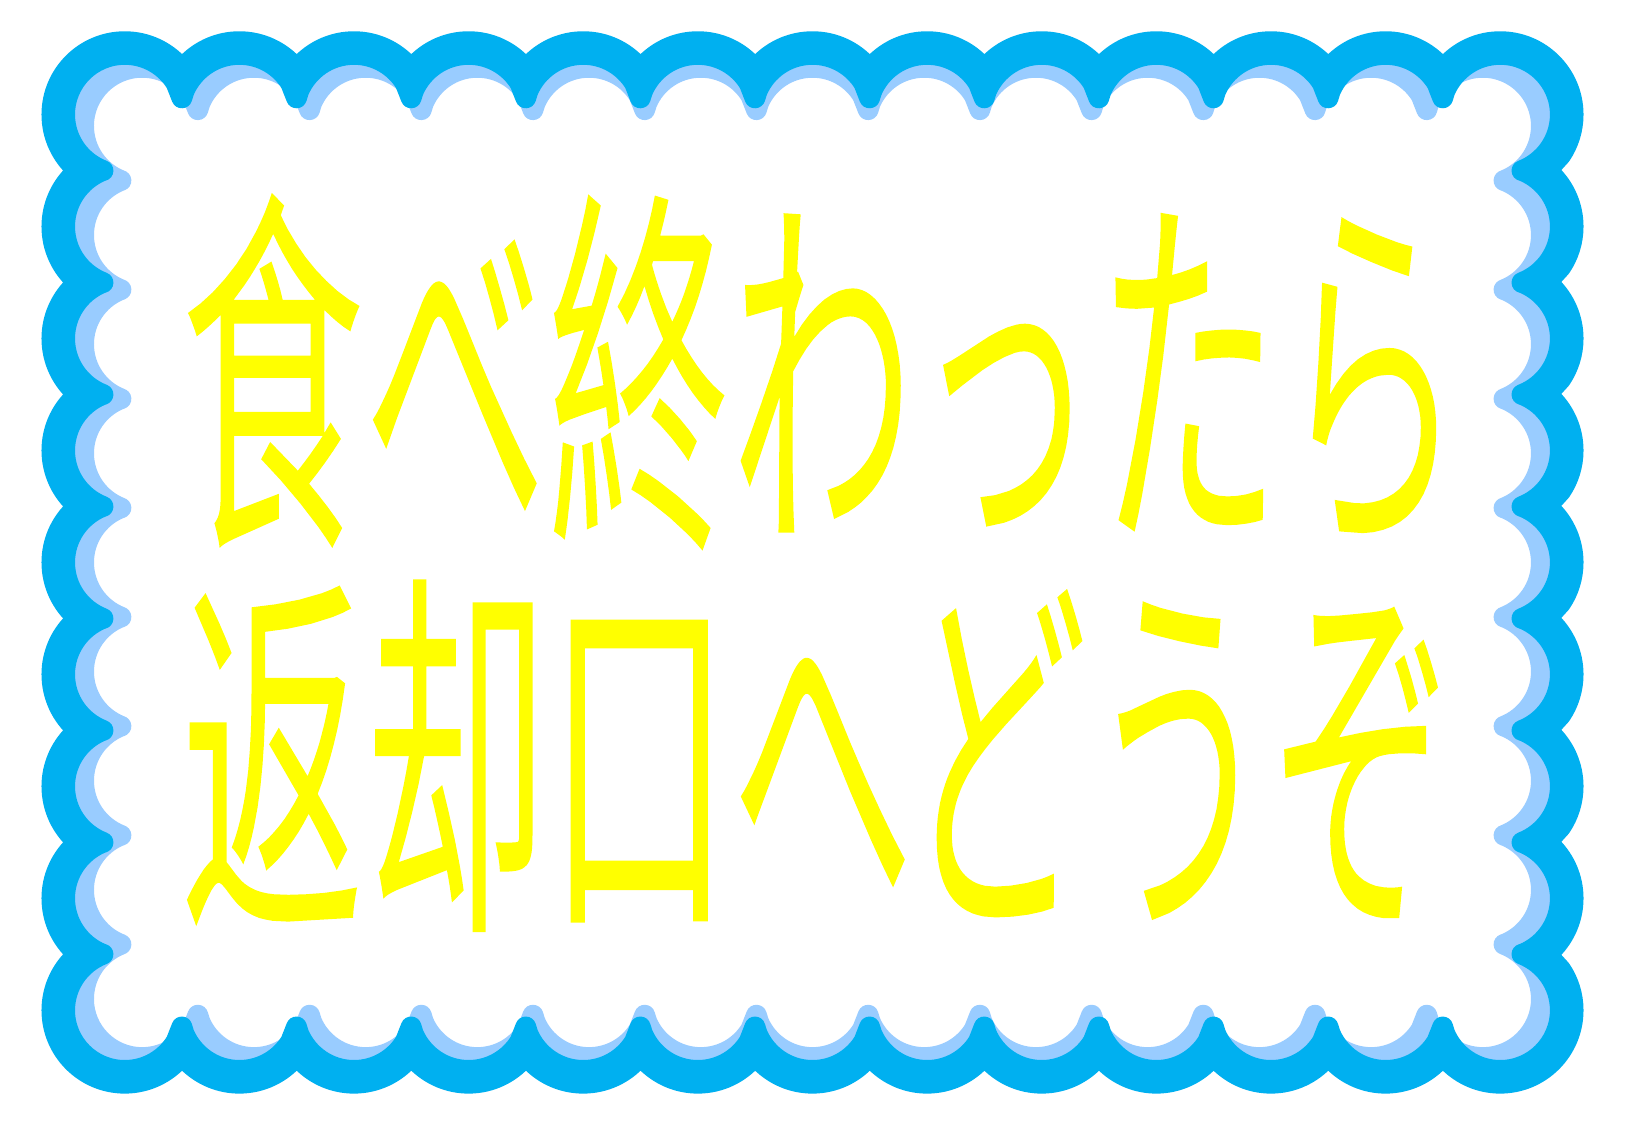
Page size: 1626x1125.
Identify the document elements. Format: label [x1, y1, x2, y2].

text_box [1458, 57, 1556, 1068]
text_box [414, 57, 519, 112]
text_box [1341, 1013, 1438, 1068]
text_box [49, 39, 1576, 1086]
text_box [1341, 57, 1438, 112]
text_box [414, 1013, 519, 1068]
text_box [69, 57, 167, 1068]
text_box [987, 57, 1098, 112]
text_box [1105, 57, 1211, 112]
text_box [526, 57, 636, 112]
text_box [638, 57, 987, 112]
text_box [300, 1013, 401, 1068]
text_box [987, 1013, 1098, 1068]
text_box [527, 1013, 636, 1068]
text_box [1224, 1013, 1324, 1068]
text_box [187, 57, 284, 112]
text_box [300, 57, 402, 112]
text_box [1105, 1013, 1211, 1068]
text_box [1223, 57, 1324, 112]
text_box [187, 1013, 284, 1068]
text_box [638, 1013, 987, 1068]
